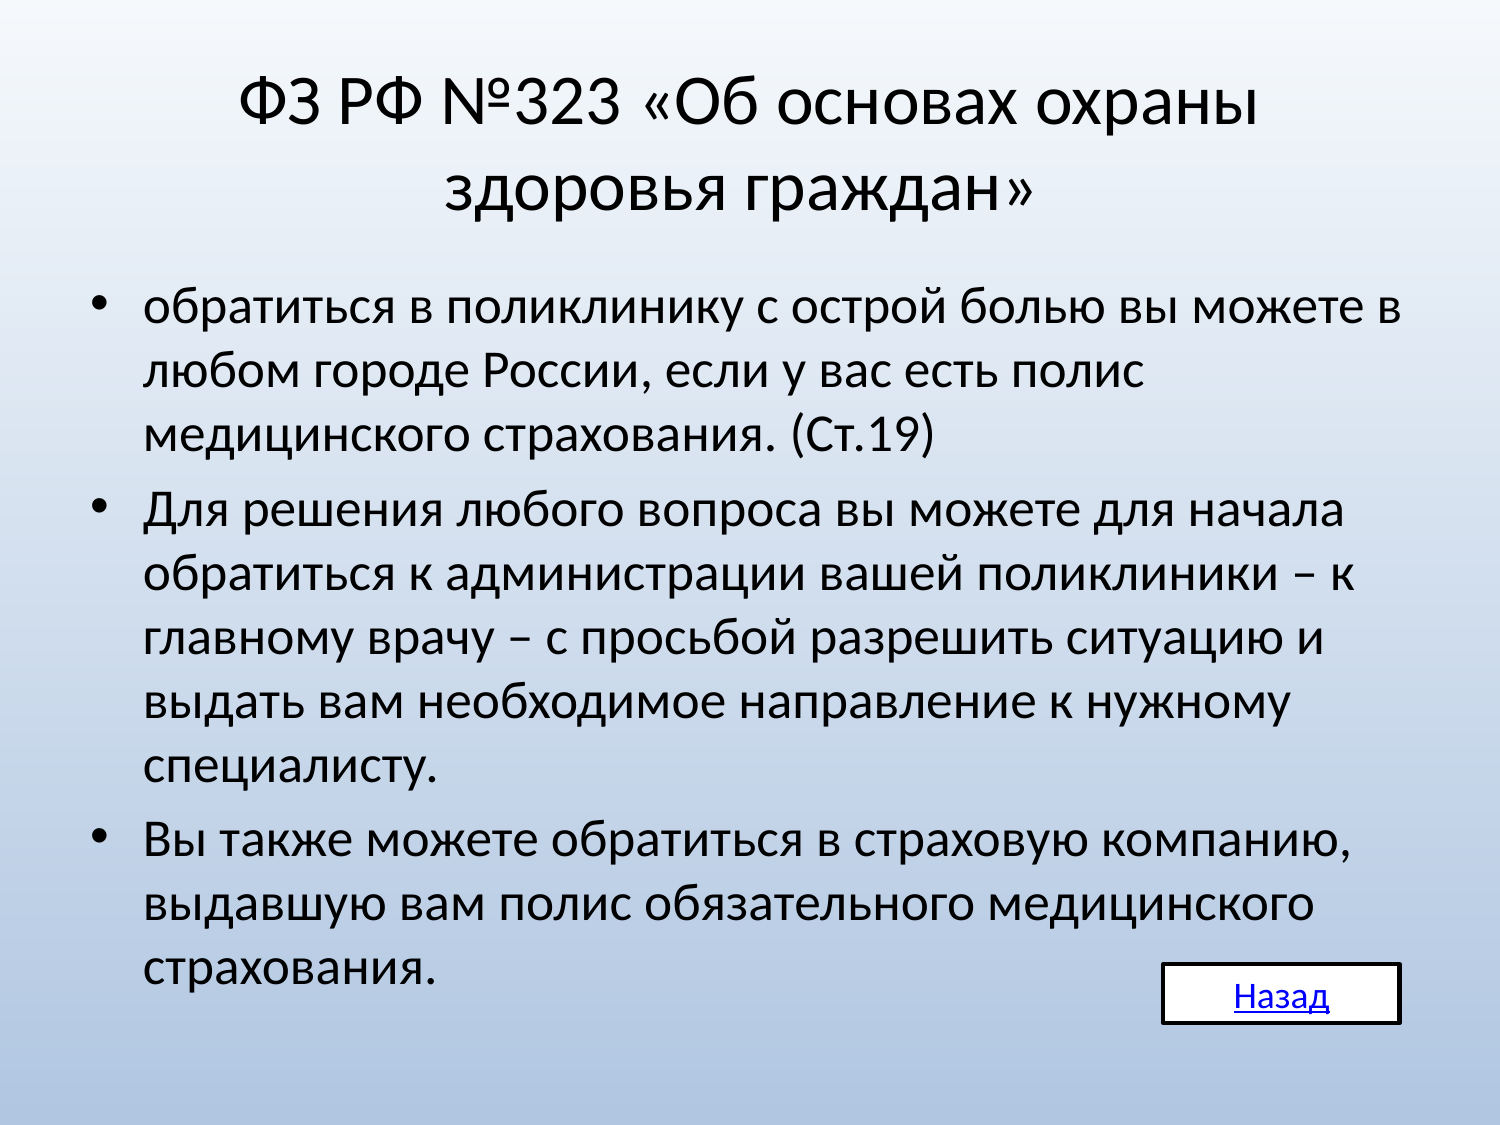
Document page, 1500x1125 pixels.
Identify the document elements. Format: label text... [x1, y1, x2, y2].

text_box Назад [1161, 962, 1402, 1025]
list обратиться в поликлинику с острой болью вы можете в любом городе России, если у вас есть полис медицинского страхования. (Ст.19) Для решения любого вопроса вы можете для начала обратиться к администрации вашей поликлиники – к главному врачу – с просьбой разрешить ситуацию и выдать вам необходимое направление к нужному специалисту. Вы также можете обратиться в страховую компанию, выдавшую вам полис обязательного медицинского страхования. [75, 262, 1425, 1005]
title ФЗ РФ №323 «Об основах охраны здоровья граждан» [75, 45, 1425, 233]
